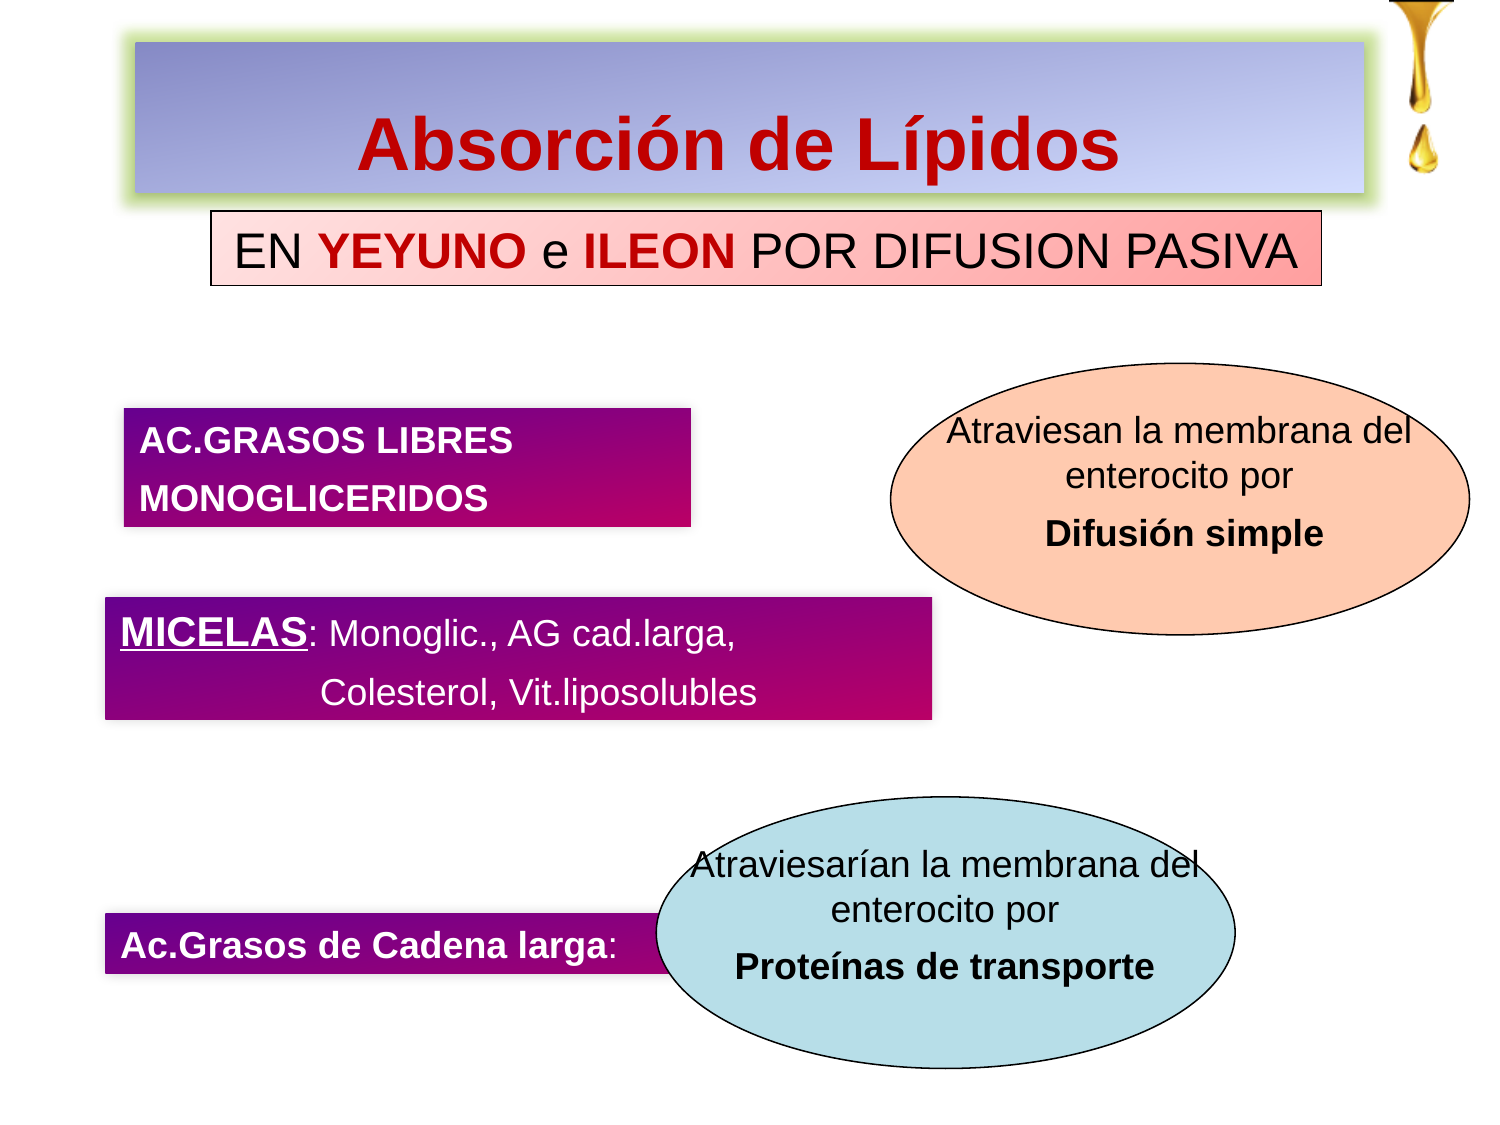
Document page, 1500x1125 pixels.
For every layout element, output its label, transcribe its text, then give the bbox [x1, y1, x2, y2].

text_box AC.GRASOS LIBRES MONOGLICERIDOS [123, 408, 691, 527]
picture [1388, 0, 1454, 212]
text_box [655, 796, 1236, 1069]
text_box MICELAS: Monoglic., AG cad.larga, Colesterol, Vit.liposolubles [105, 597, 933, 720]
text_box Ac.Grasos de Cadena larga: [105, 913, 650, 974]
text_box Absorción de Lípidos [135, 42, 1365, 193]
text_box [890, 363, 1470, 636]
text_box EN YEYUNO e ILEON POR DIFUSION PASIVA [210, 210, 1322, 286]
